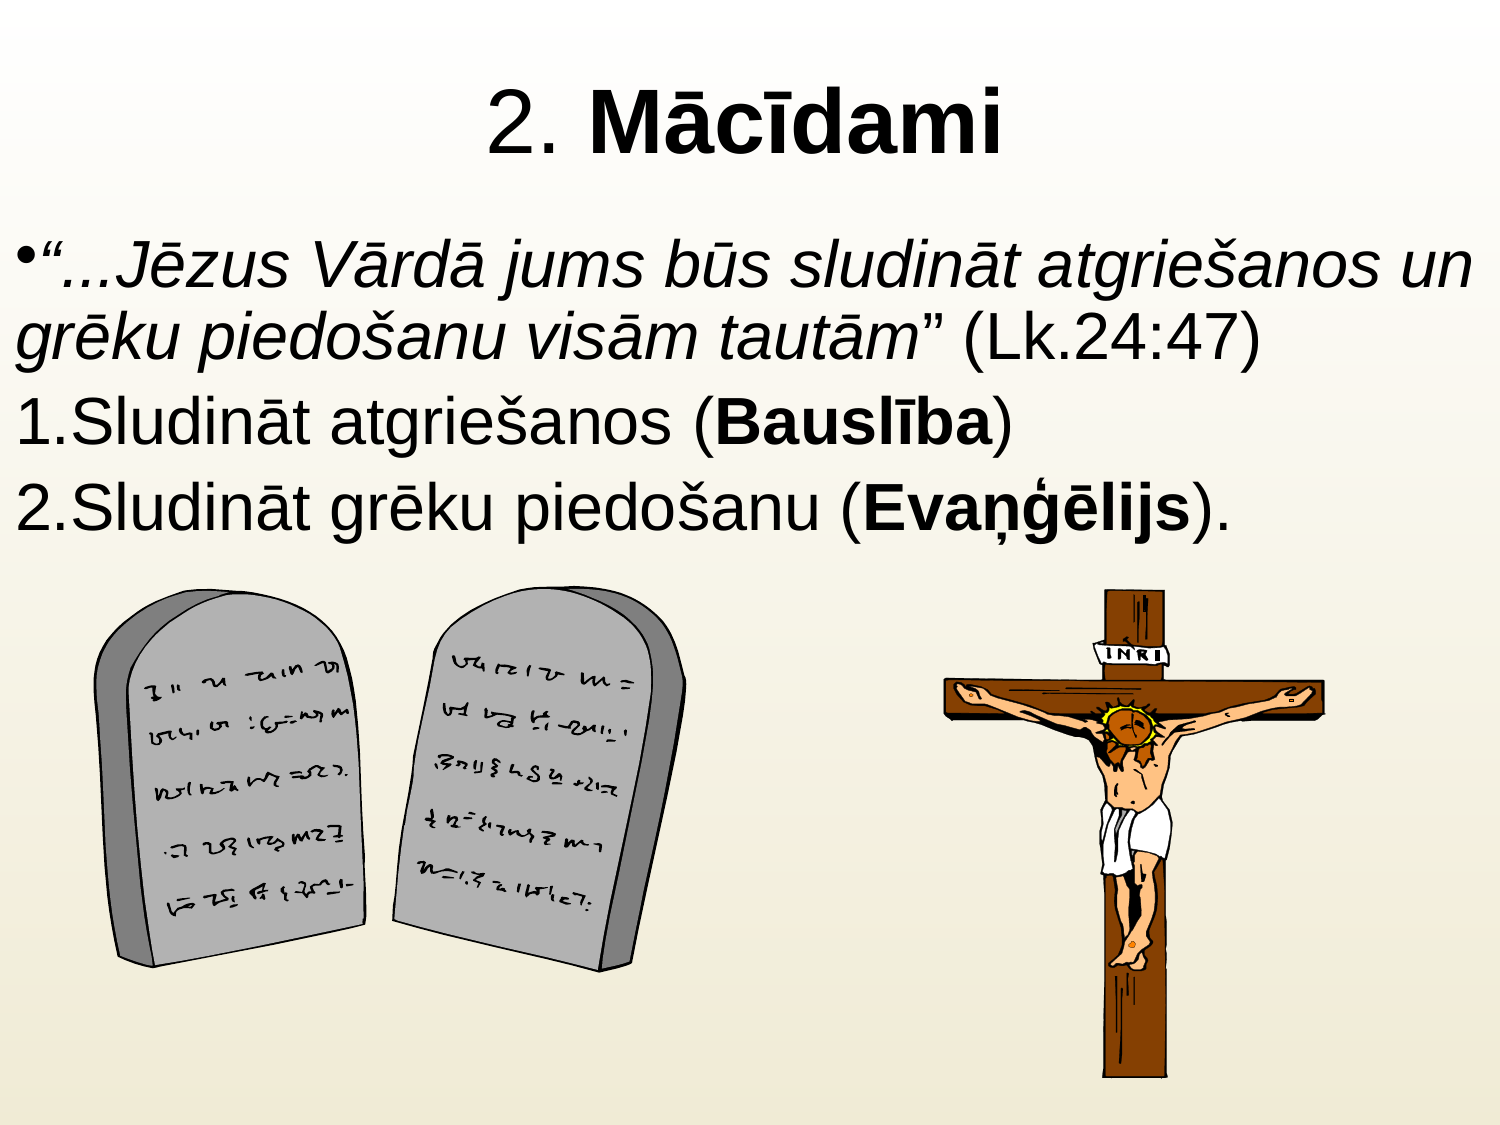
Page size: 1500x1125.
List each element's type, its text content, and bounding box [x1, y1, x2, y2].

title 2. Mācīdami [70, 23, 1421, 211]
list “...Jēzus Vārdā jums būs sludināt atgriešanos un grēku piedošanu visām tautām” (Lk.24:47) 1.Sludināt atgriešanos (Bauslība) 2.Sludināt grēku piedošanu (Evaņģēlijs). [0, 222, 1500, 575]
picture [93, 585, 687, 973]
picture [938, 585, 1331, 1082]
